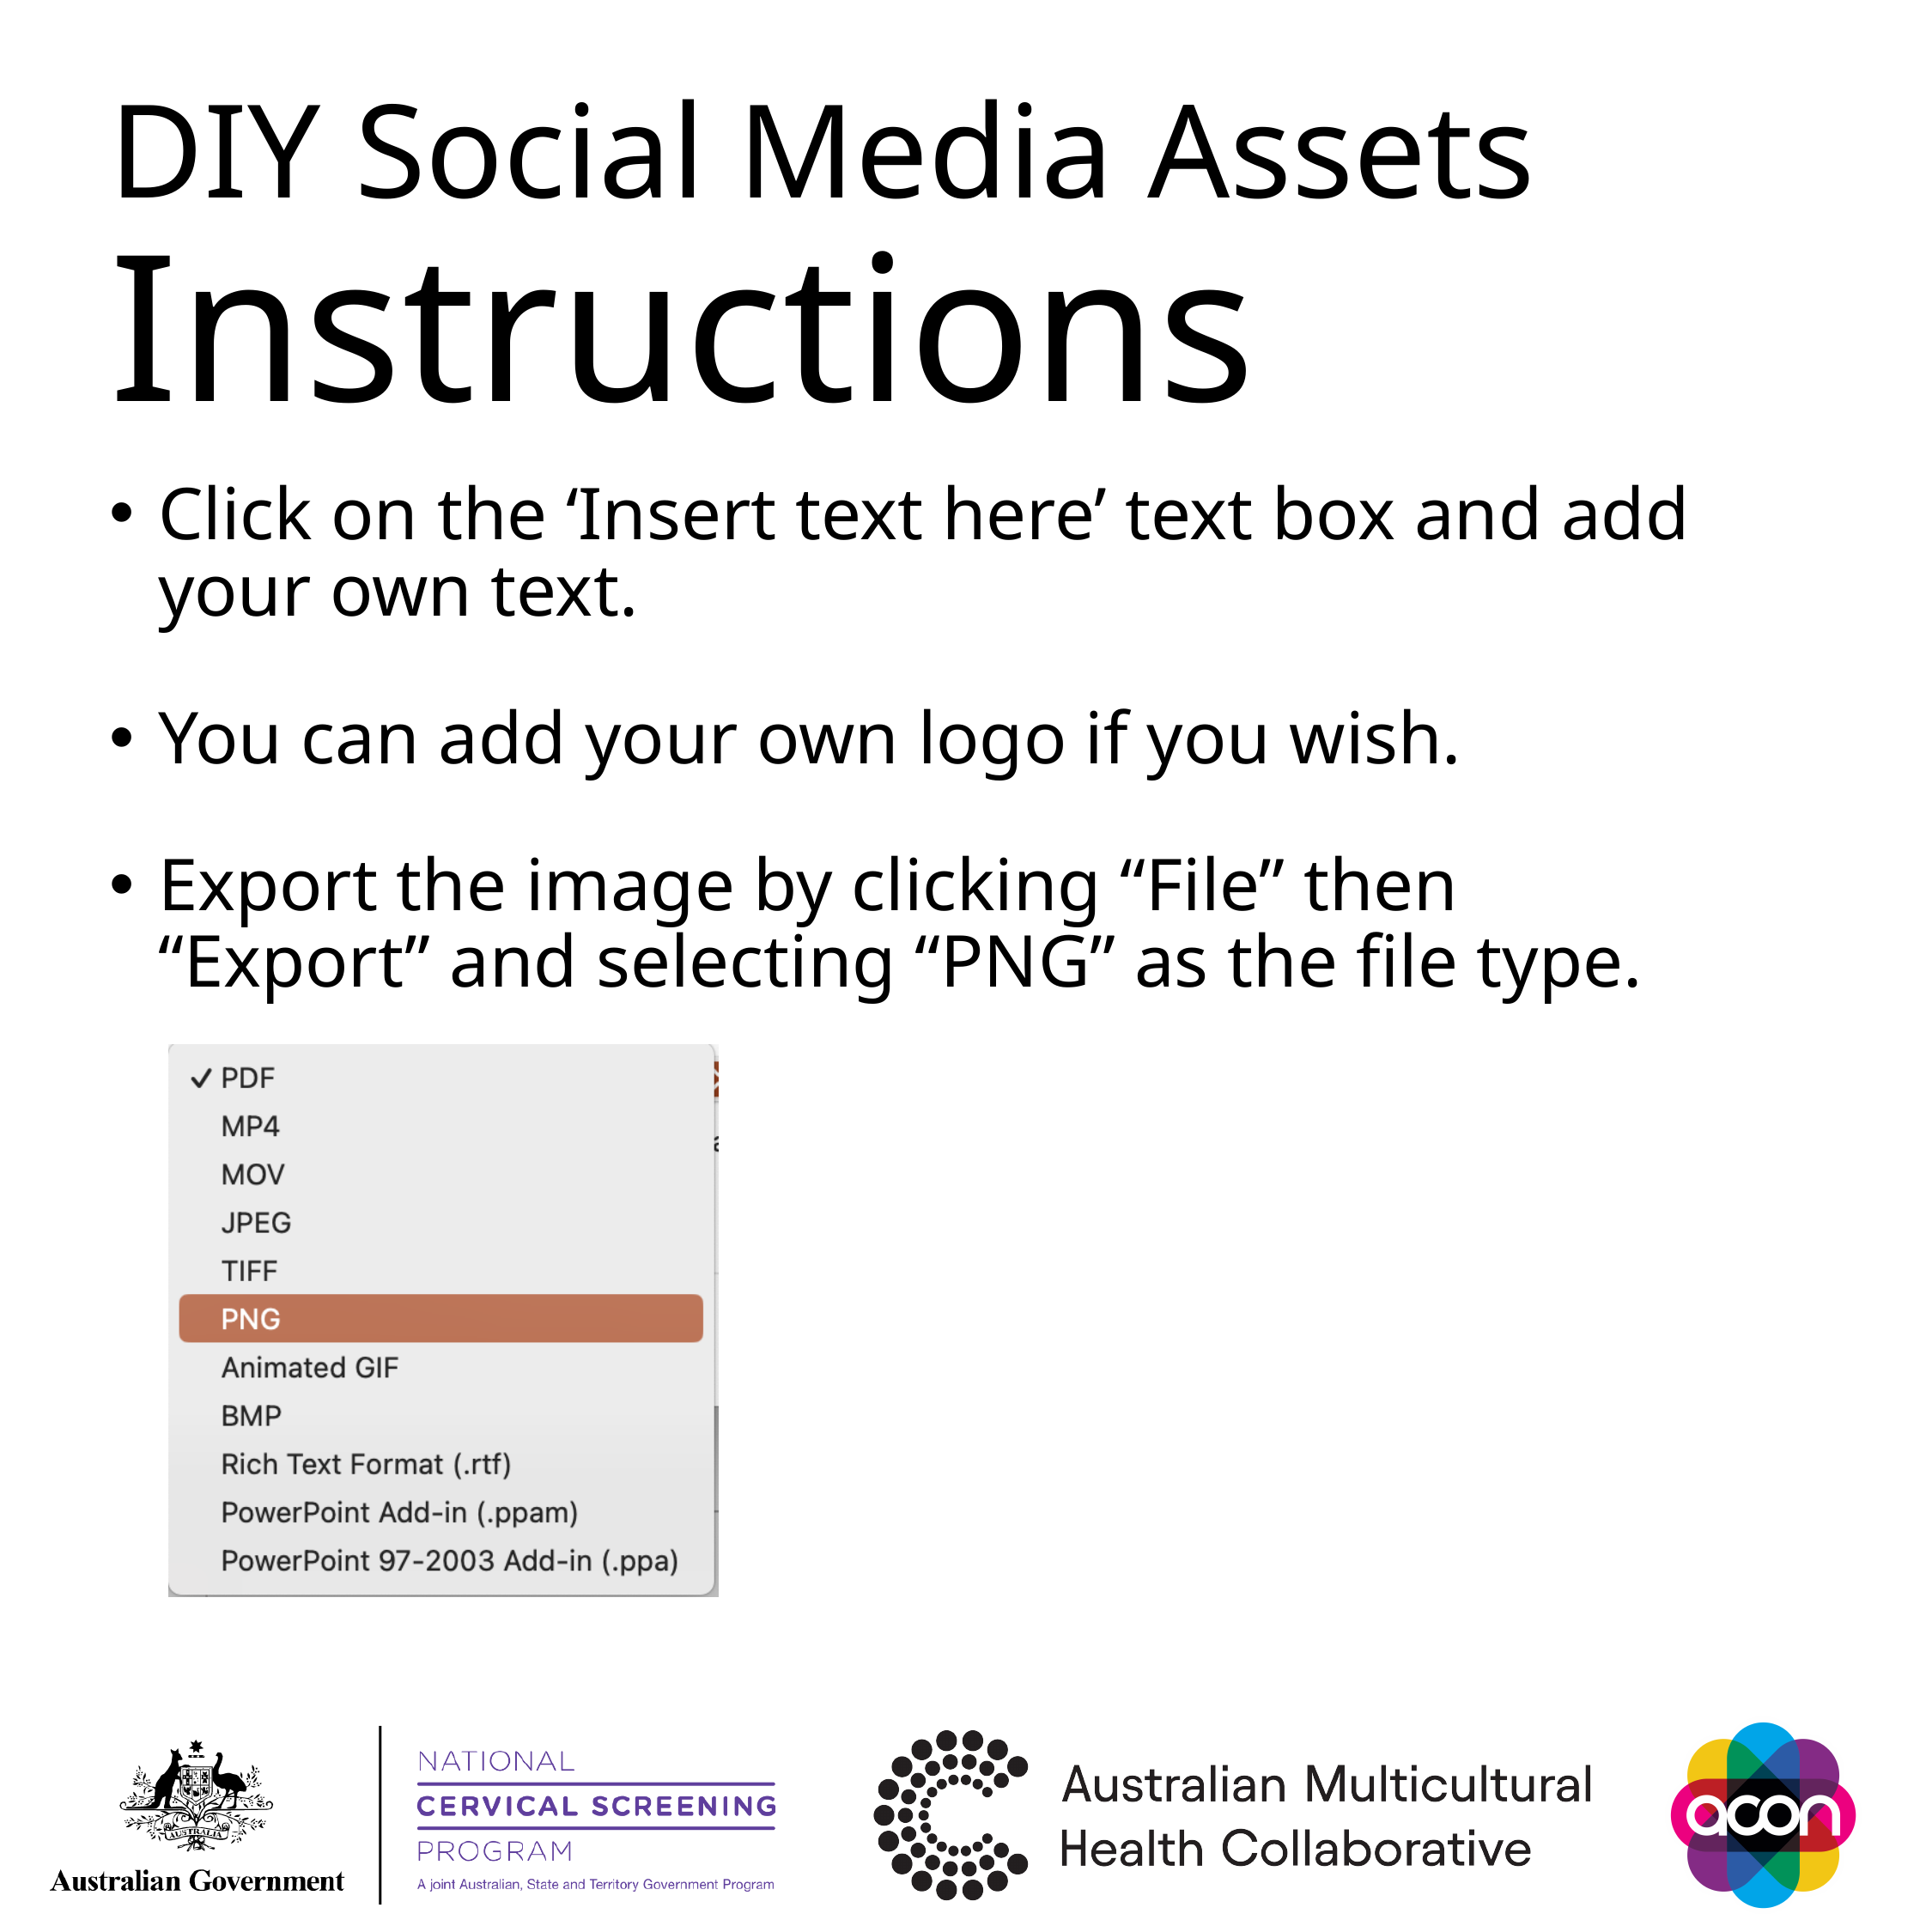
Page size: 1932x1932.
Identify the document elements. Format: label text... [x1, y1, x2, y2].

title DIY Social Media Assets Instructions [96, 79, 1764, 453]
list Click on the ‘Insert text here’ text box and add your own text. You can add your own logo if you wish. Export the image by clicking “File” then “Export” and selecting “PNG” as the file type. [96, 471, 1764, 1698]
picture [167, 1044, 720, 1598]
picture [0, 1694, 1625, 1932]
picture [1664, 1716, 1862, 1914]
